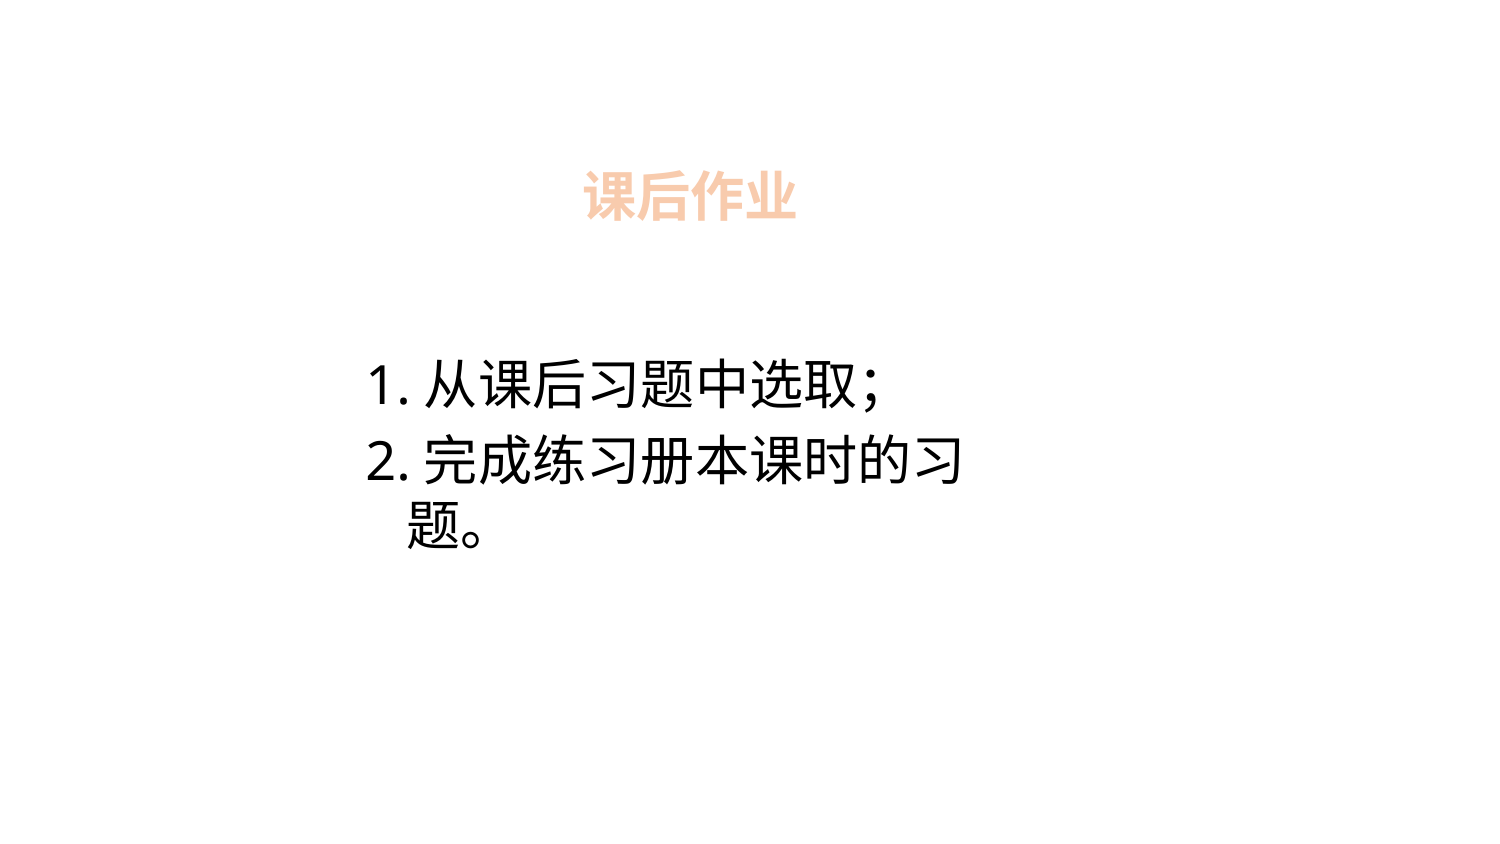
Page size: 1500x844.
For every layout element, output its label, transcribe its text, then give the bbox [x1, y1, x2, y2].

text_box 1.从课后习题中选取； 2.完成练习册本课时的习题。 [354, 344, 1028, 503]
text_box 课后作业 [520, 157, 862, 234]
